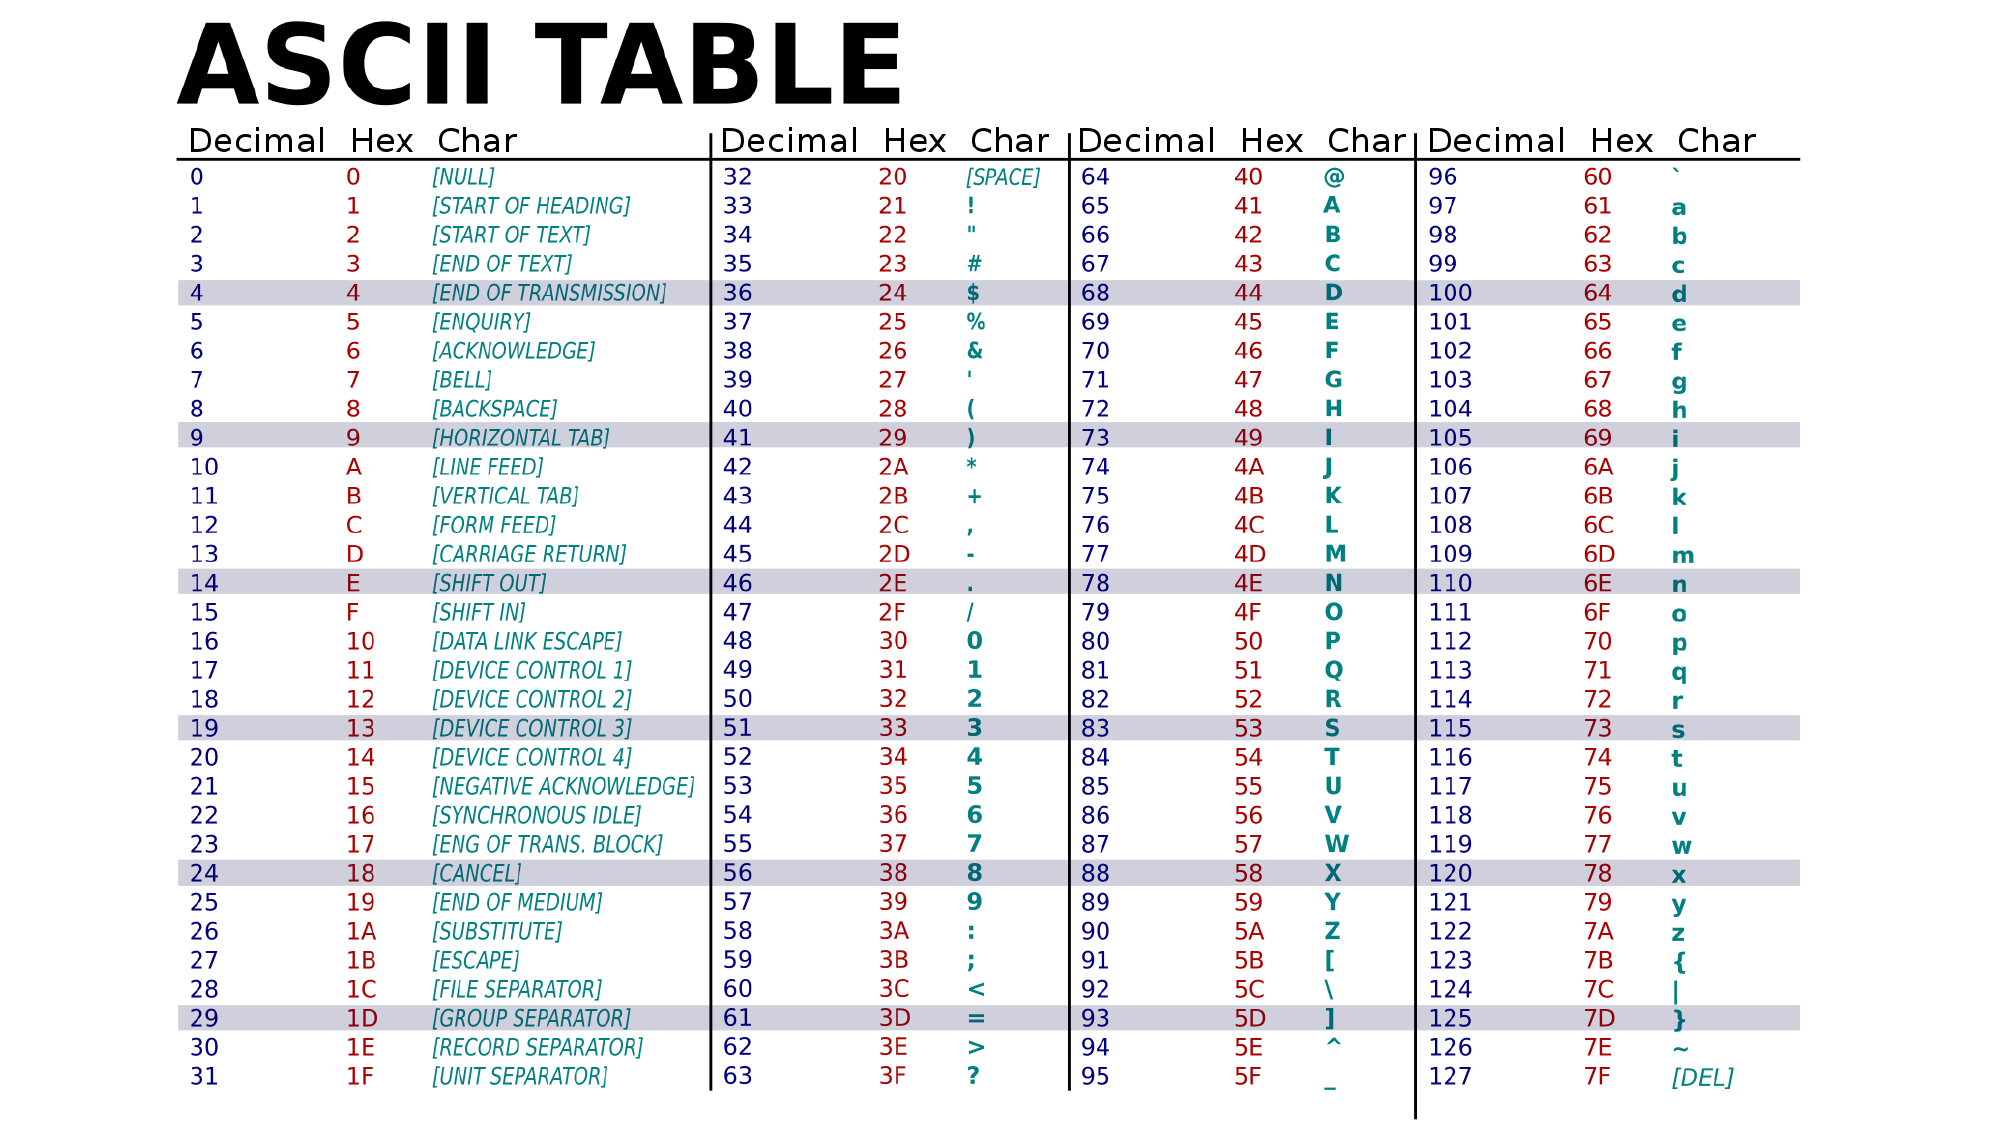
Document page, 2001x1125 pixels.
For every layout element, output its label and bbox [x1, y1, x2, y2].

list [139, 0, 1831, 1125]
